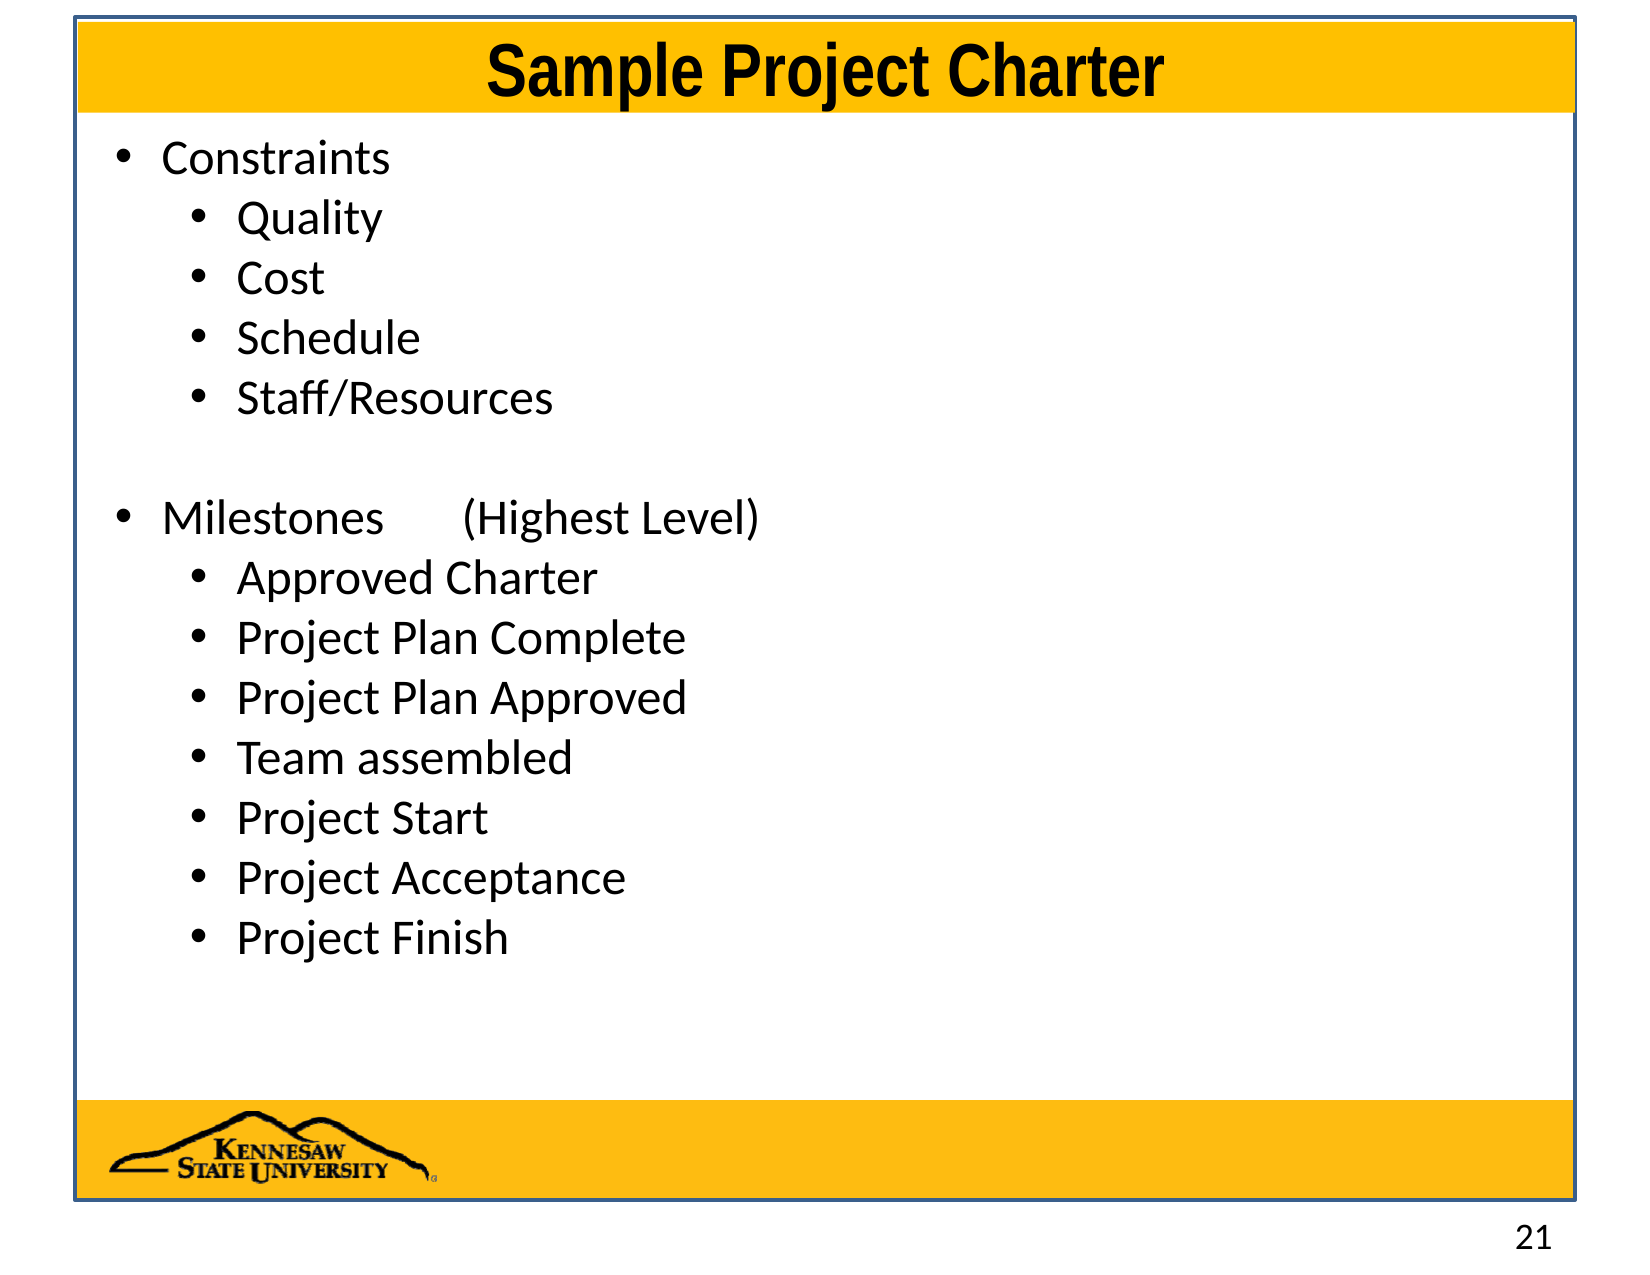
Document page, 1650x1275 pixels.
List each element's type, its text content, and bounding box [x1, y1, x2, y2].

title Sample Project Charter [77, 21, 1575, 113]
text_box Constraints Quality Cost Schedule Staff/Resources Milestones (Highest Level) Approved Charter Project Plan Complete Project Plan Approved Team assembled Project Start Project Acceptance Project Finish [99, 117, 1500, 1033]
picture [108, 1111, 437, 1184]
